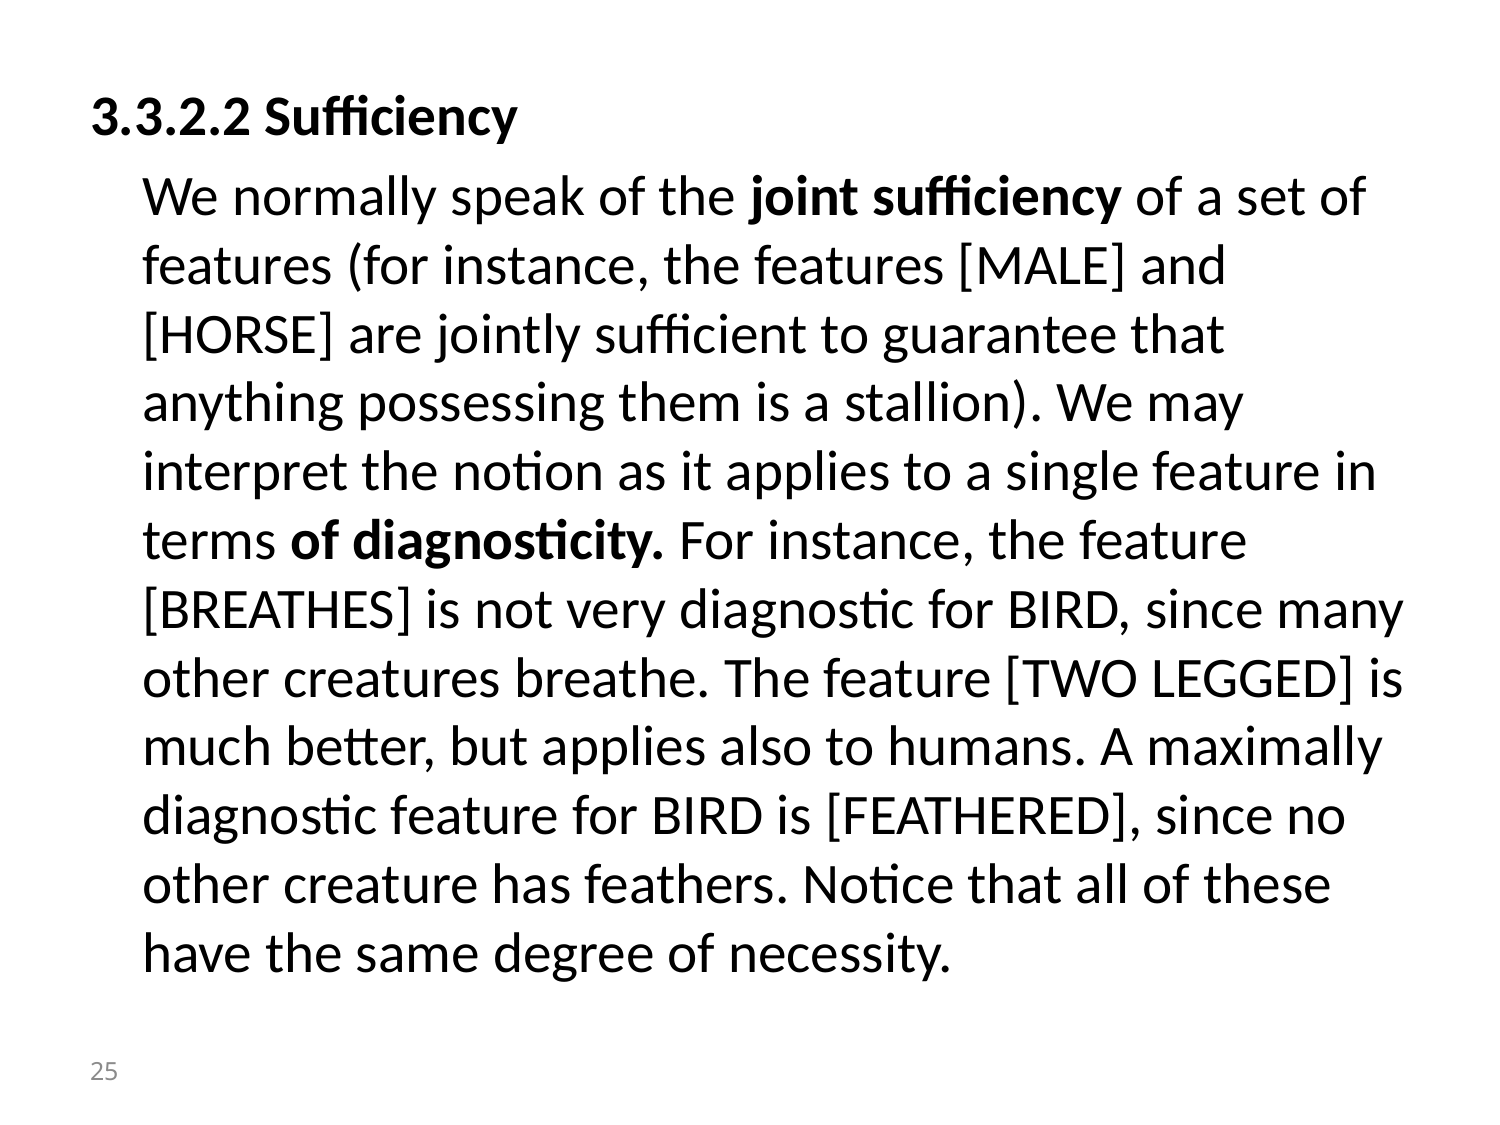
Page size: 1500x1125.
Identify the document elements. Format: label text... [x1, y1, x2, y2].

list 3.3.2.2 Sufficiency We normally speak of the joint sufficiency of a set of features (for instance, the features [MALE] and [HORSE] are jointly sufficient to guarantee that anything possessing them is a stallion). We may interpret the notion as it applies to a single feature in terms of diagnosticity. For instance, the feature [BREATHES] is not very diagnostic for BIRD, since many other creatures breathe. The feature [TWO LEGGED] is much better, but applies also to humans. A maximally diagnostic feature for BIRD is [FEATHERED], since no other creature has feathers. Notice that all of these have the same degree of necessity. [75, 70, 1425, 1005]
slide_number 25 [75, 1042, 425, 1103]
